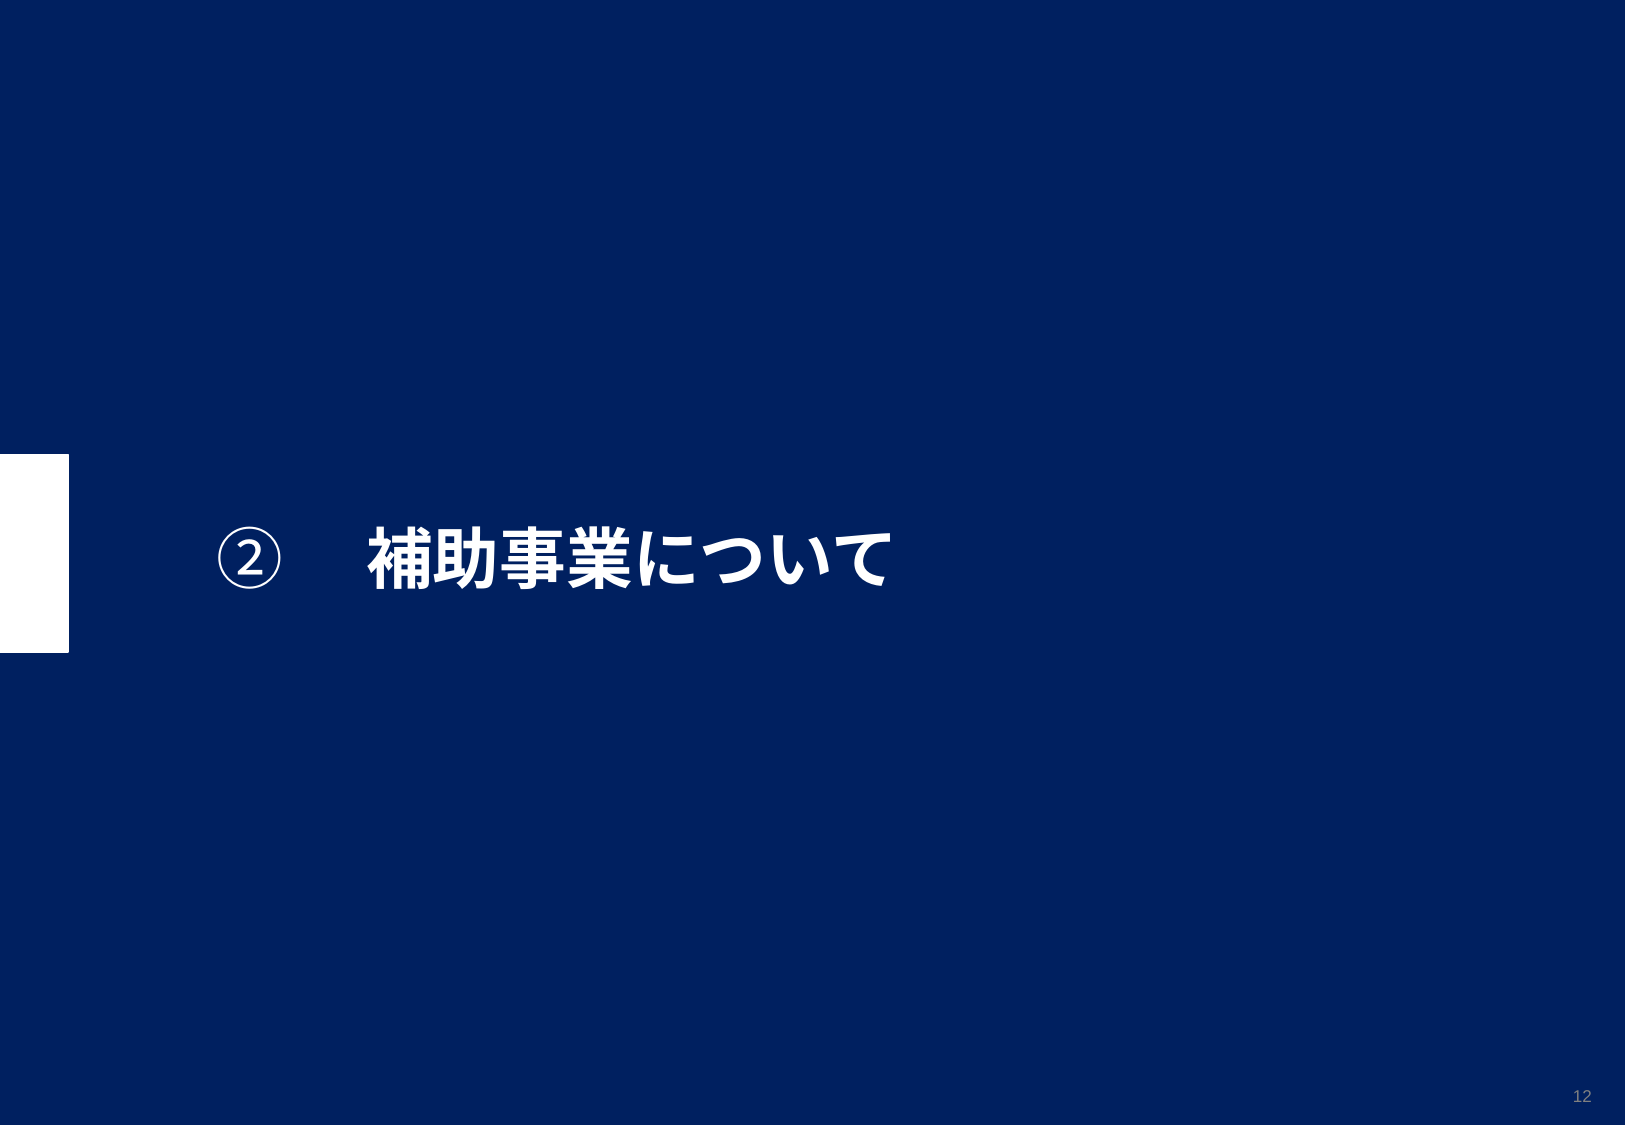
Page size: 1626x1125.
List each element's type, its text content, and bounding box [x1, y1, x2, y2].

list ② 補助事業について [216, 454, 1423, 653]
